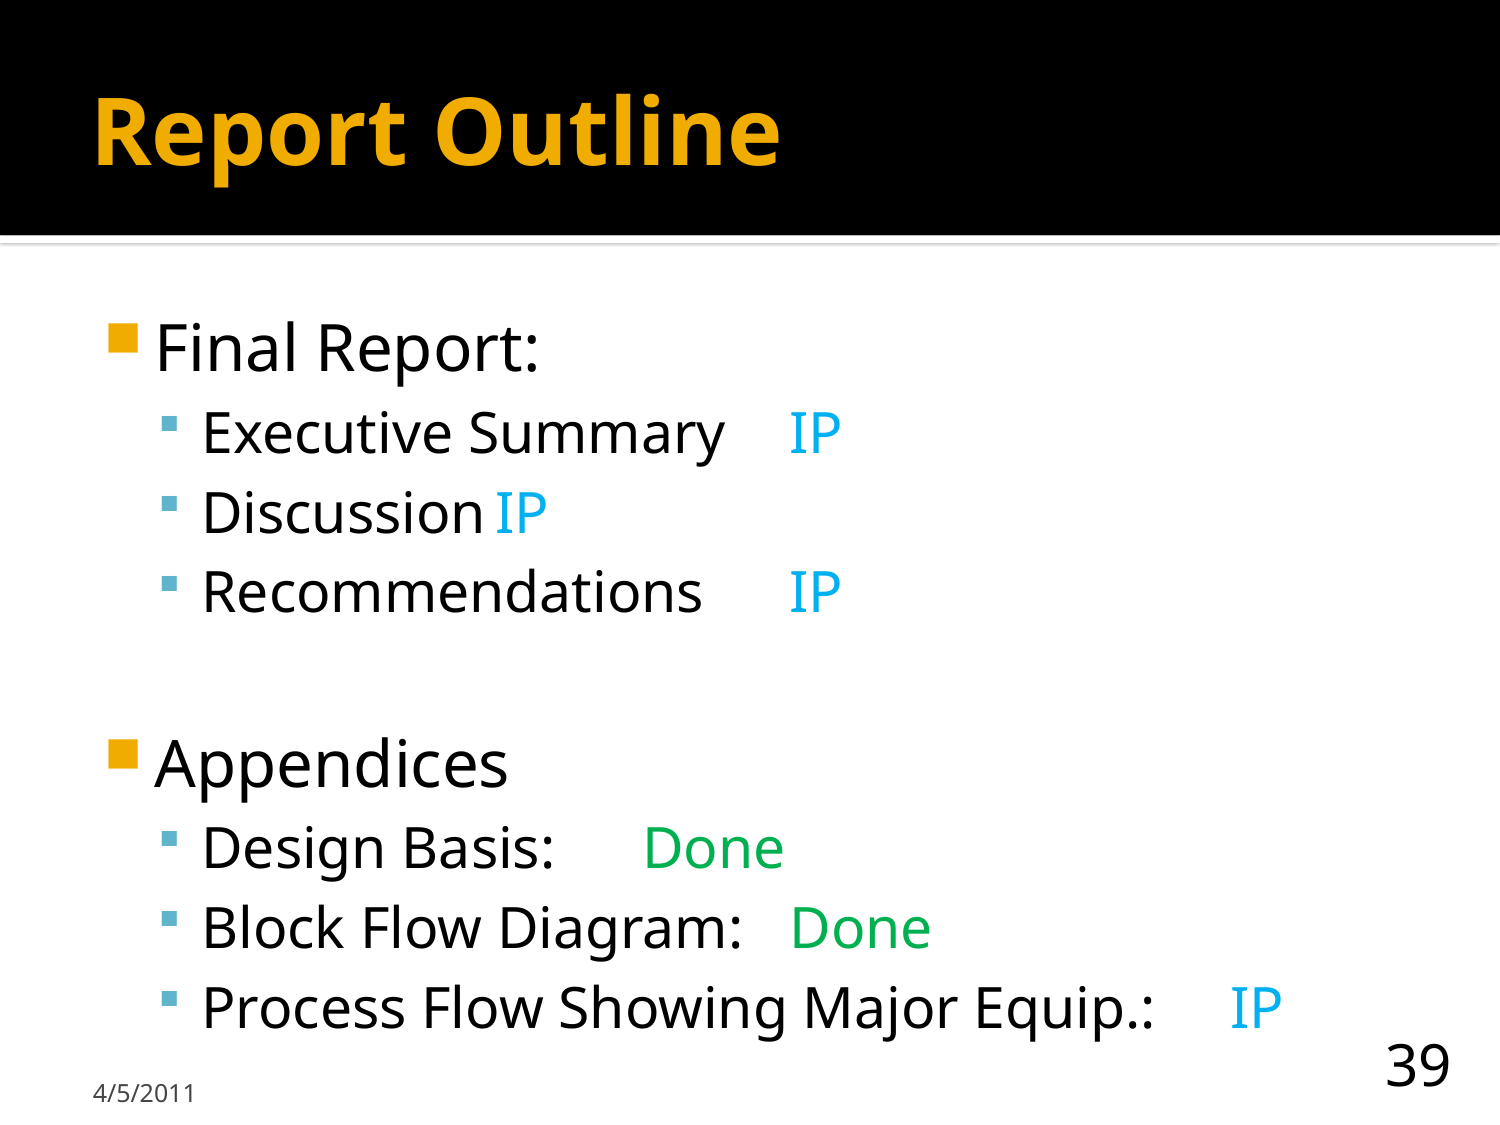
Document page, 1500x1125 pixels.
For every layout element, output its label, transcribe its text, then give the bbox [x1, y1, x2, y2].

slide_number 39 [1345, 1062, 1467, 1108]
title Report Outline [75, 25, 1425, 231]
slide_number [75, 1062, 425, 1108]
list Final Report: Executive Summary IP Discussion IP Recommendations IP Appendices Design Basis: Done Block Flow Diagram: Done Process Flow Showing Major Equip.: IP [75, 291, 1425, 1050]
